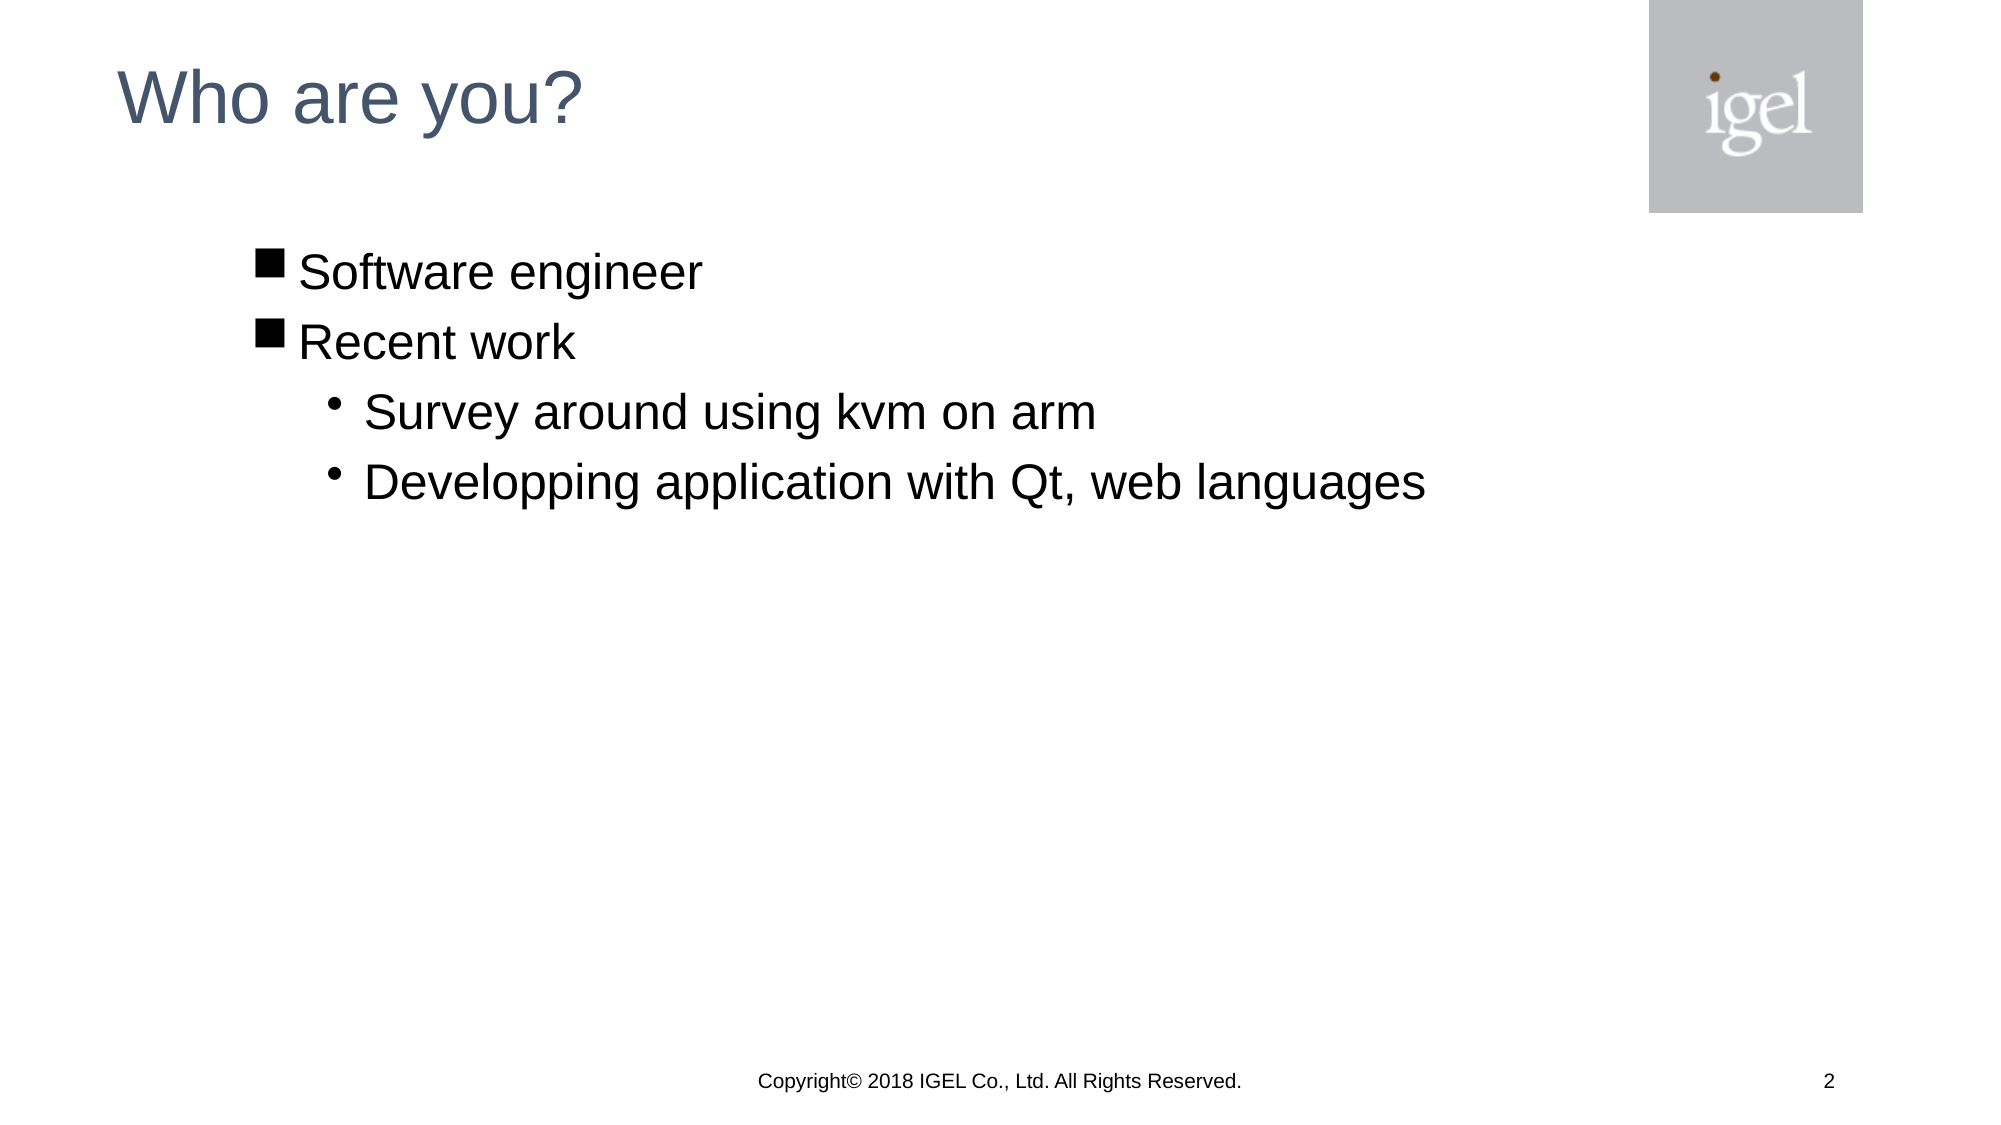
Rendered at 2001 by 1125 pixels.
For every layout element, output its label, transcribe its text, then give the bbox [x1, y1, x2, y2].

footer Copyright© 2018 IGEL Co., Ltd. All Rights Reserved. [574, 1058, 1426, 1101]
list Software engineer Recent work Survey around using kvm on arm Developping application with Qt, web languages [161, 231, 1780, 1036]
title Who are you? [102, 0, 1583, 188]
picture [1649, 0, 1863, 213]
slide_number 1 [1433, 1058, 1851, 1101]
